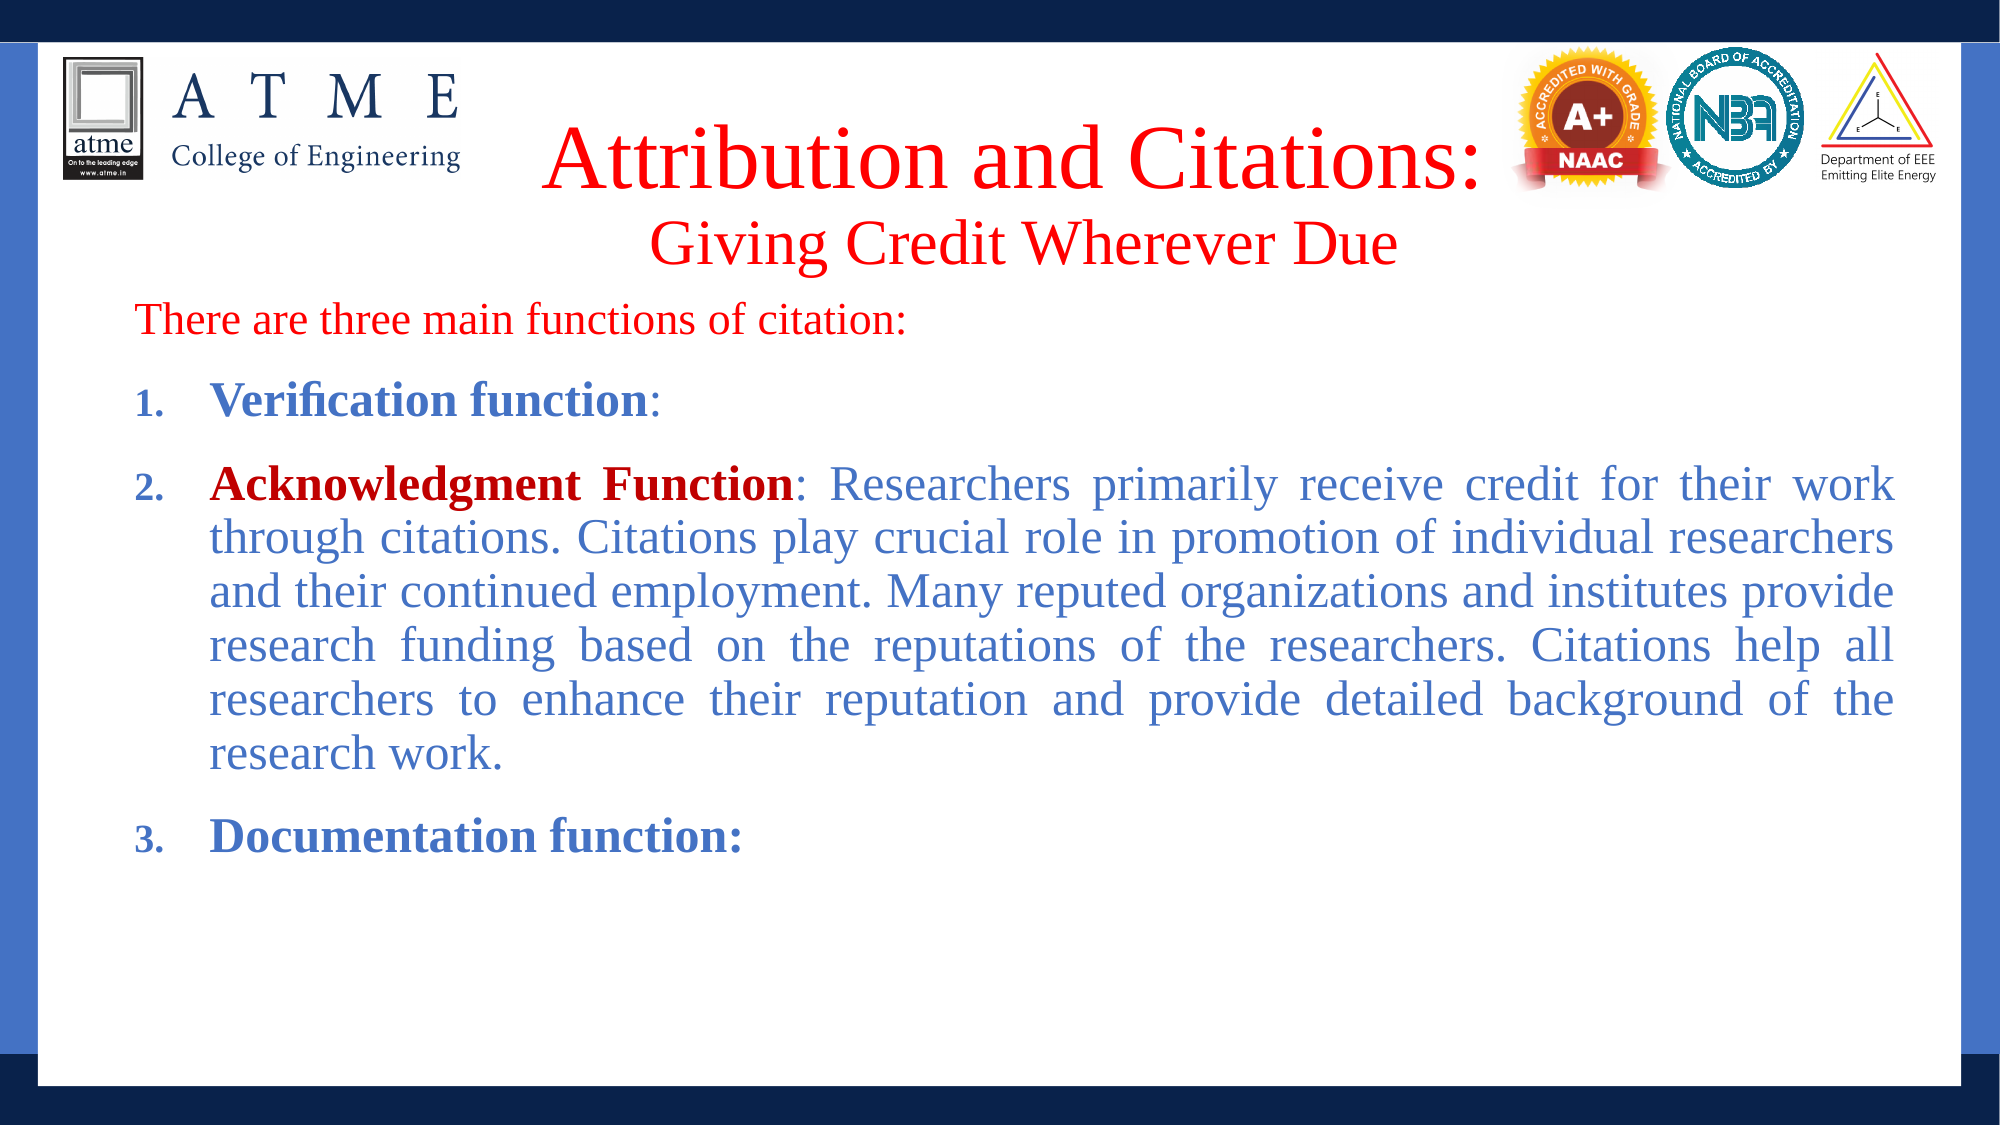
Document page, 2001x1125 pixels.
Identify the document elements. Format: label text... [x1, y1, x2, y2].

picture [0, 1054, 2000, 1125]
picture [1666, 47, 1804, 188]
picture [0, 0, 2000, 43]
title Attribution and Citations: Giving Credit Wherever Due [350, 99, 1700, 287]
list There are three main functions of citation: Veriﬁcation function: Acknowledgment Function: Researchers primarily receive credit for their work through citations. Citations play crucial role in promotion of individual researchers and their continued employment. Many reputed organizations and institutes provide research funding based on the reputations of the researchers. Citations help all researchers to enhance their reputation and provide detailed background of the research work. Documentation function: [119, 287, 1912, 995]
picture [1815, 49, 1939, 184]
picture [63, 57, 461, 180]
picture [1531, 60, 1651, 99]
